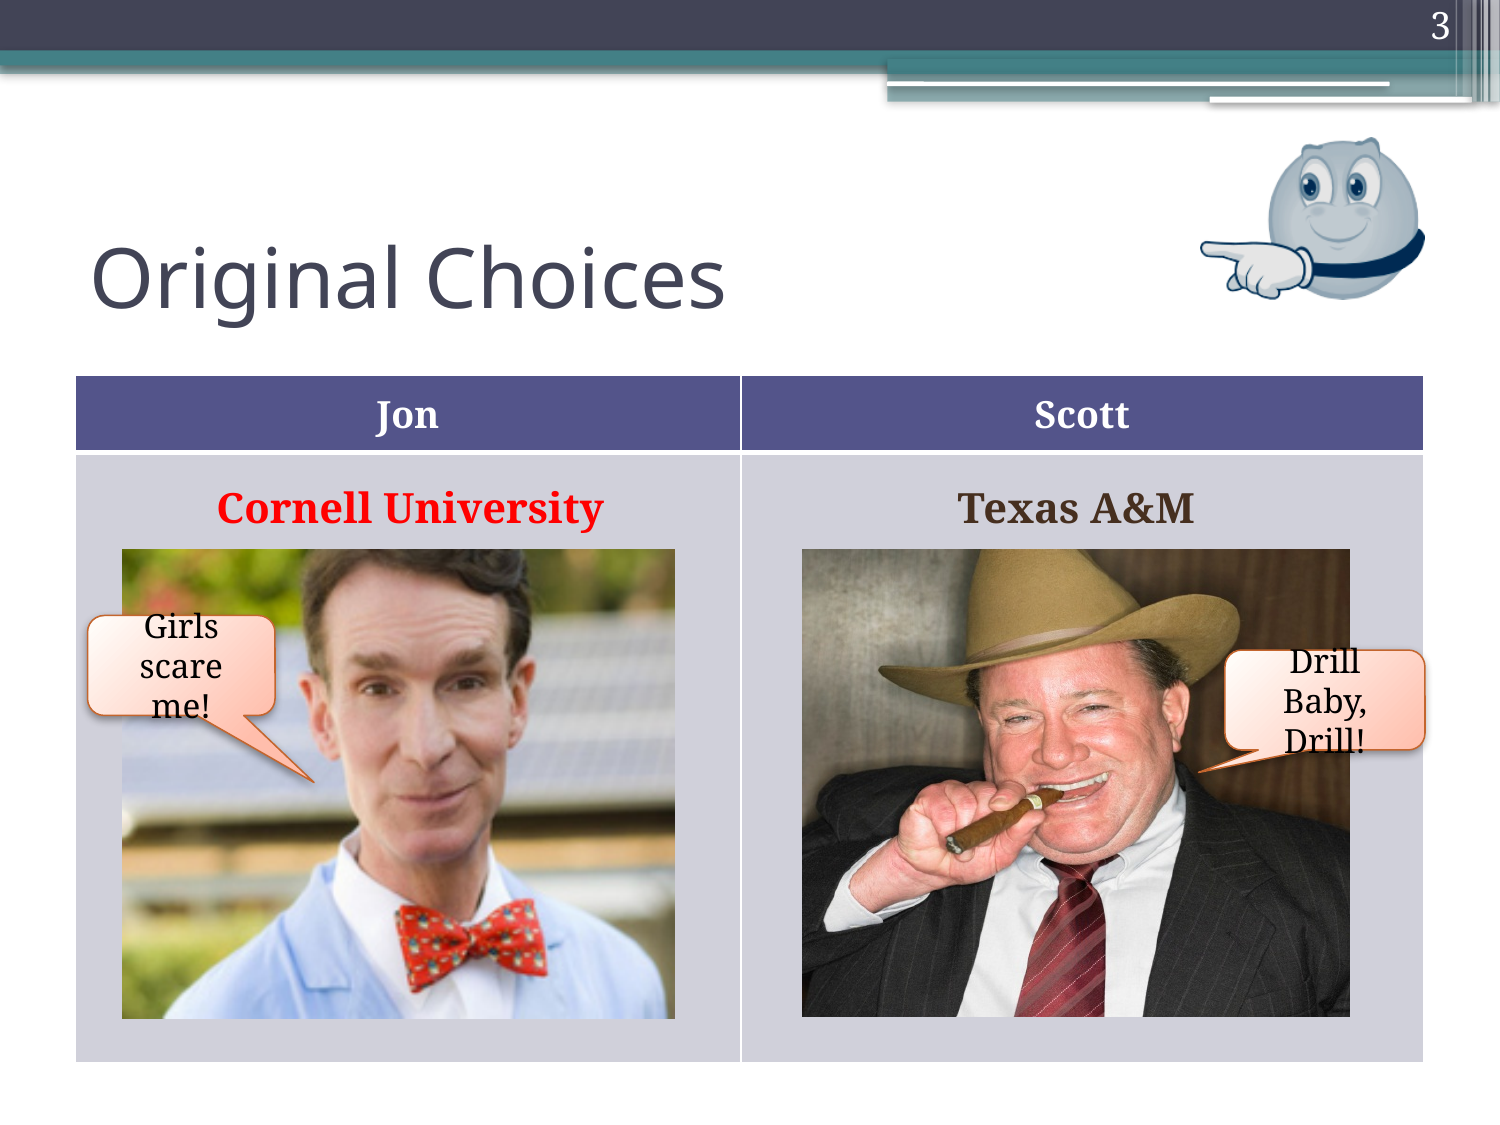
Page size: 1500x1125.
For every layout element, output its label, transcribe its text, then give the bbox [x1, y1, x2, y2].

table_cell [742, 455, 1423, 613]
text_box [87, 615, 1426, 751]
slide_number 3 [1341, 0, 1466, 61]
table_cell [742, 761, 1423, 1062]
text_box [122, 474, 1351, 612]
table_header Scott [742, 376, 1423, 450]
table_header Jon [76, 376, 740, 450]
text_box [122, 762, 1351, 1020]
table_cell [76, 455, 740, 1062]
picture [1199, 137, 1426, 301]
title Original Choices [75, 187, 1425, 363]
